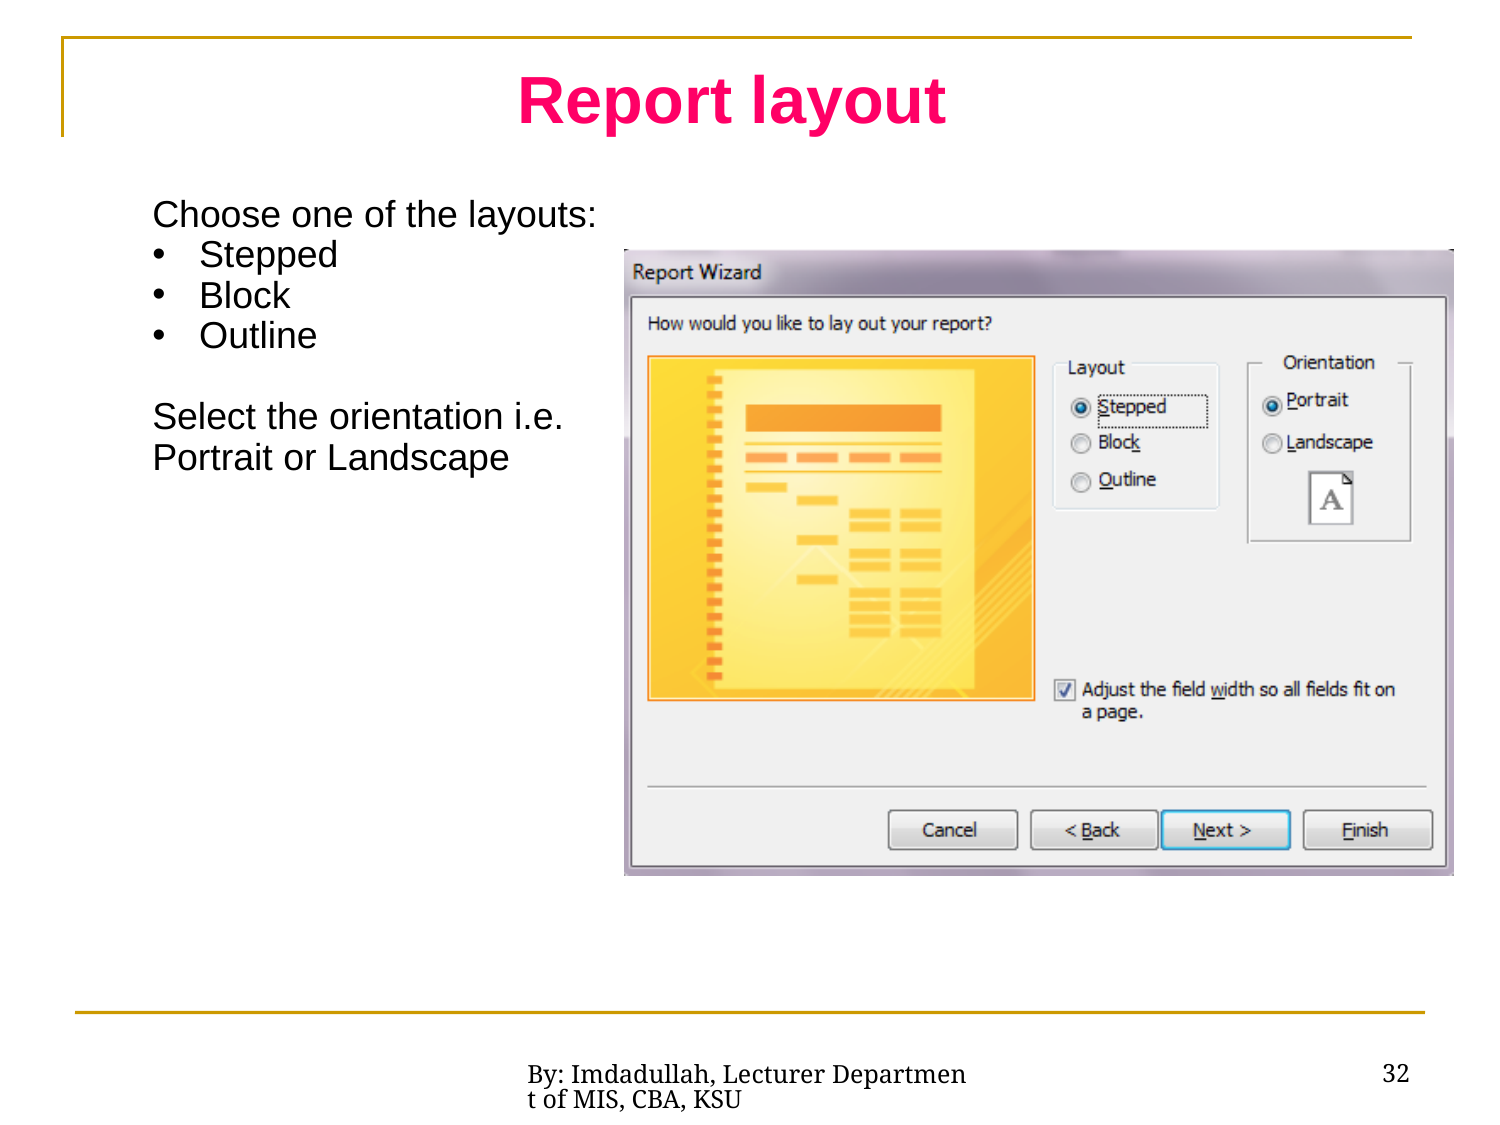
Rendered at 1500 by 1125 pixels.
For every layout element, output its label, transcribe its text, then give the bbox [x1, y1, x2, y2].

picture [624, 249, 1454, 876]
text_box Report layout [502, 49, 963, 145]
text_box Choose one of the layouts: Stepped Block Outline Select the orientation i.e. Portrait or Landscape [137, 187, 688, 486]
slide_number 32 [1074, 1024, 1425, 1100]
footer By: Imdadullah, Lecturer Department of MIS, CBA, KSU [512, 1025, 988, 1100]
